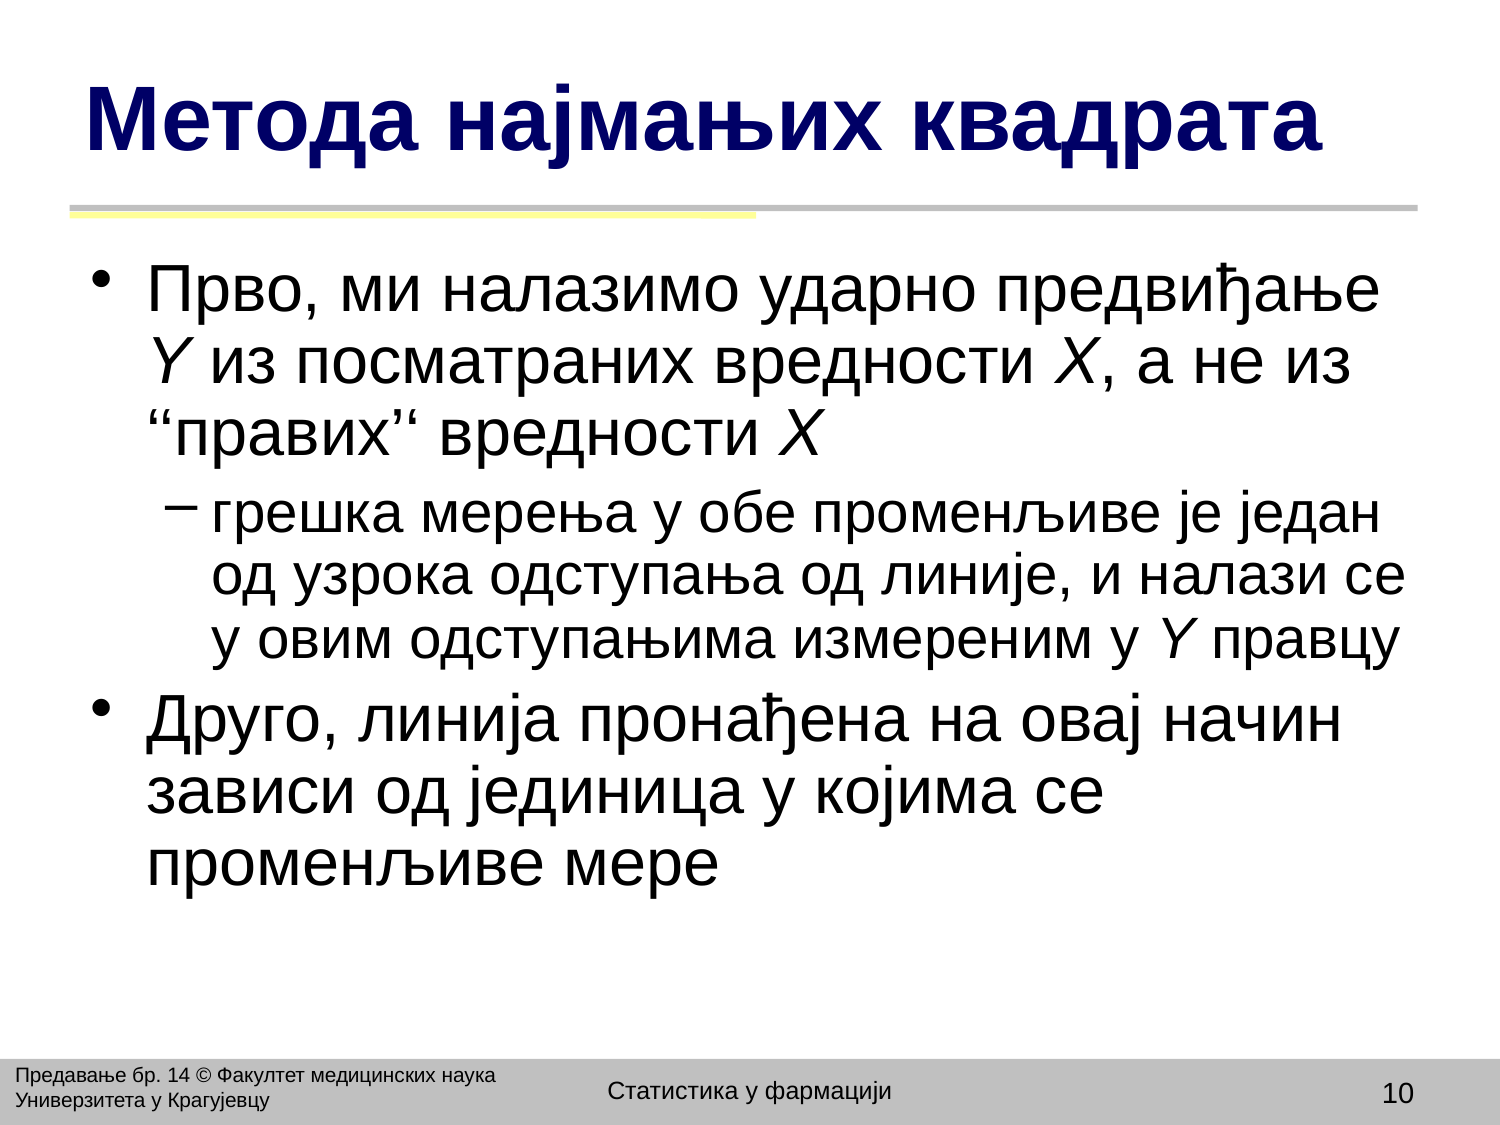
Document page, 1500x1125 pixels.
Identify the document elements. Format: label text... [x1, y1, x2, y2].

list Прво, ми налазимо ударно предвиђање Y из посматраних вредности X, а не из ‘‘правих’‘ вредности X грешка мерења у обе променљиве је један од узрока одступања од линије, и налази се у овим одступањима измереним у Y правцу Друго, линија пронађена на овај начин зависи од јединица у којима се променљиве мере [74, 246, 1426, 1023]
footer Статистика у фармацији [512, 1066, 988, 1125]
title Метода најмањих квадрата [69, 19, 1426, 208]
slide_number Предавање бр. 14 © Факултет медицинских наука Универзитета у Крагујевцу [0, 1053, 622, 1108]
slide_number 10 [1079, 1066, 1430, 1125]
